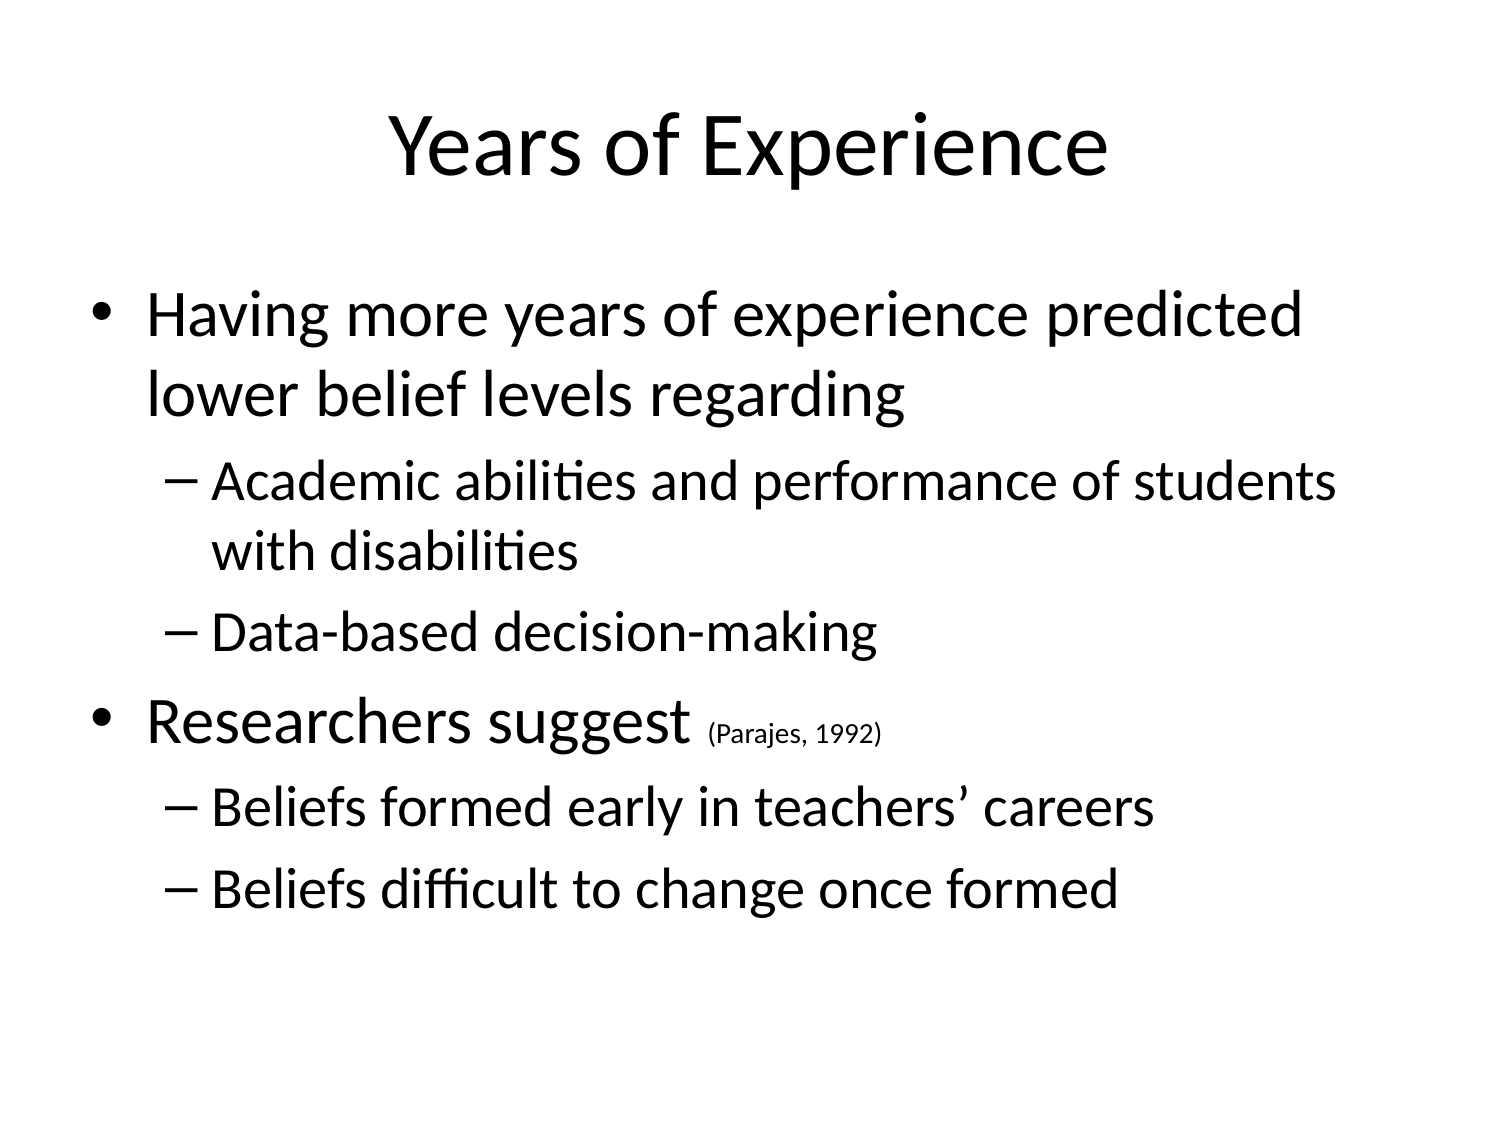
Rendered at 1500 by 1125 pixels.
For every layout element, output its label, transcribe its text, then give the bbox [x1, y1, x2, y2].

title Years of Experience [75, 45, 1425, 233]
list Having more years of experience predicted lower belief levels regarding Academic abilities and performance of students with disabilities Data-based decision-making Researchers suggest (Parajes, 1992) Beliefs formed early in teachers’ careers Beliefs difficult to change once formed [75, 262, 1425, 1005]
